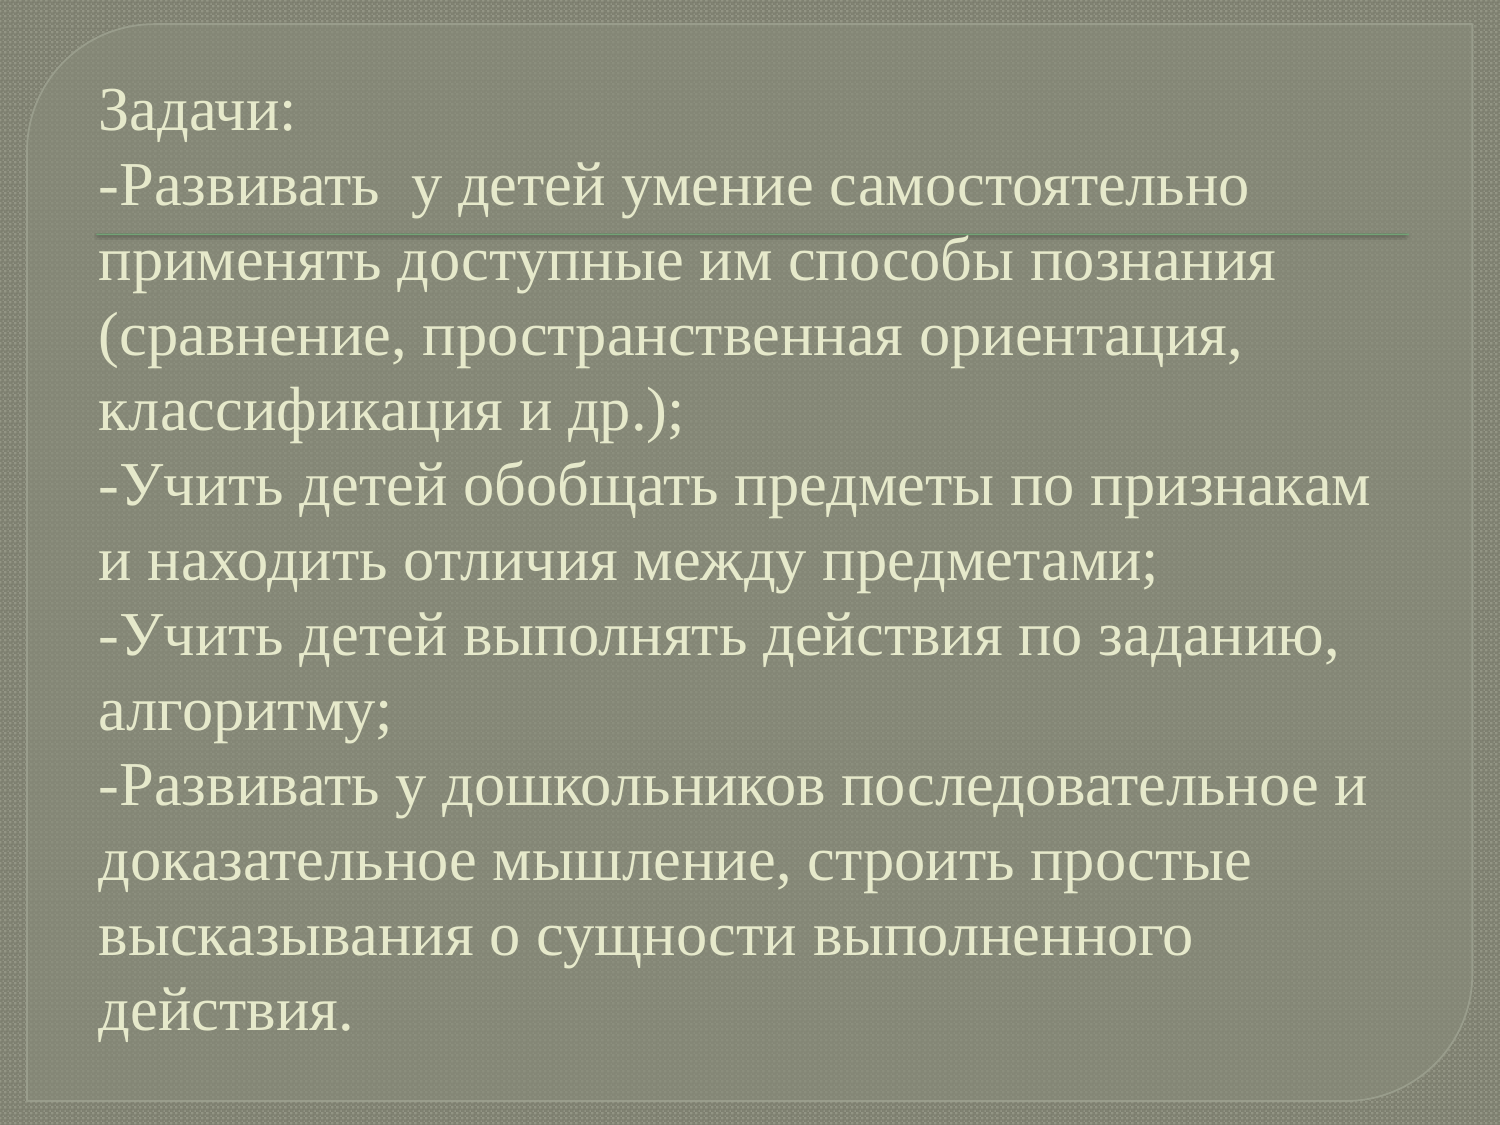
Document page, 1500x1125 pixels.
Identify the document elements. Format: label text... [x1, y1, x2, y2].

title Задачи: -Развивать у детей умение самостоятельно применять доступные им способы познания (сравнение, пространственная ориентация, классификация и др.); -Учить детей обобщать предметы по признакам и находить отличия между предметами; -Учить детей выполнять действия по заданию, алгоритму; -Развивать у дошкольников последовательное и доказательное мышление, строить простые высказывания о сущности выполненного действия. [75, 140, 1425, 1125]
